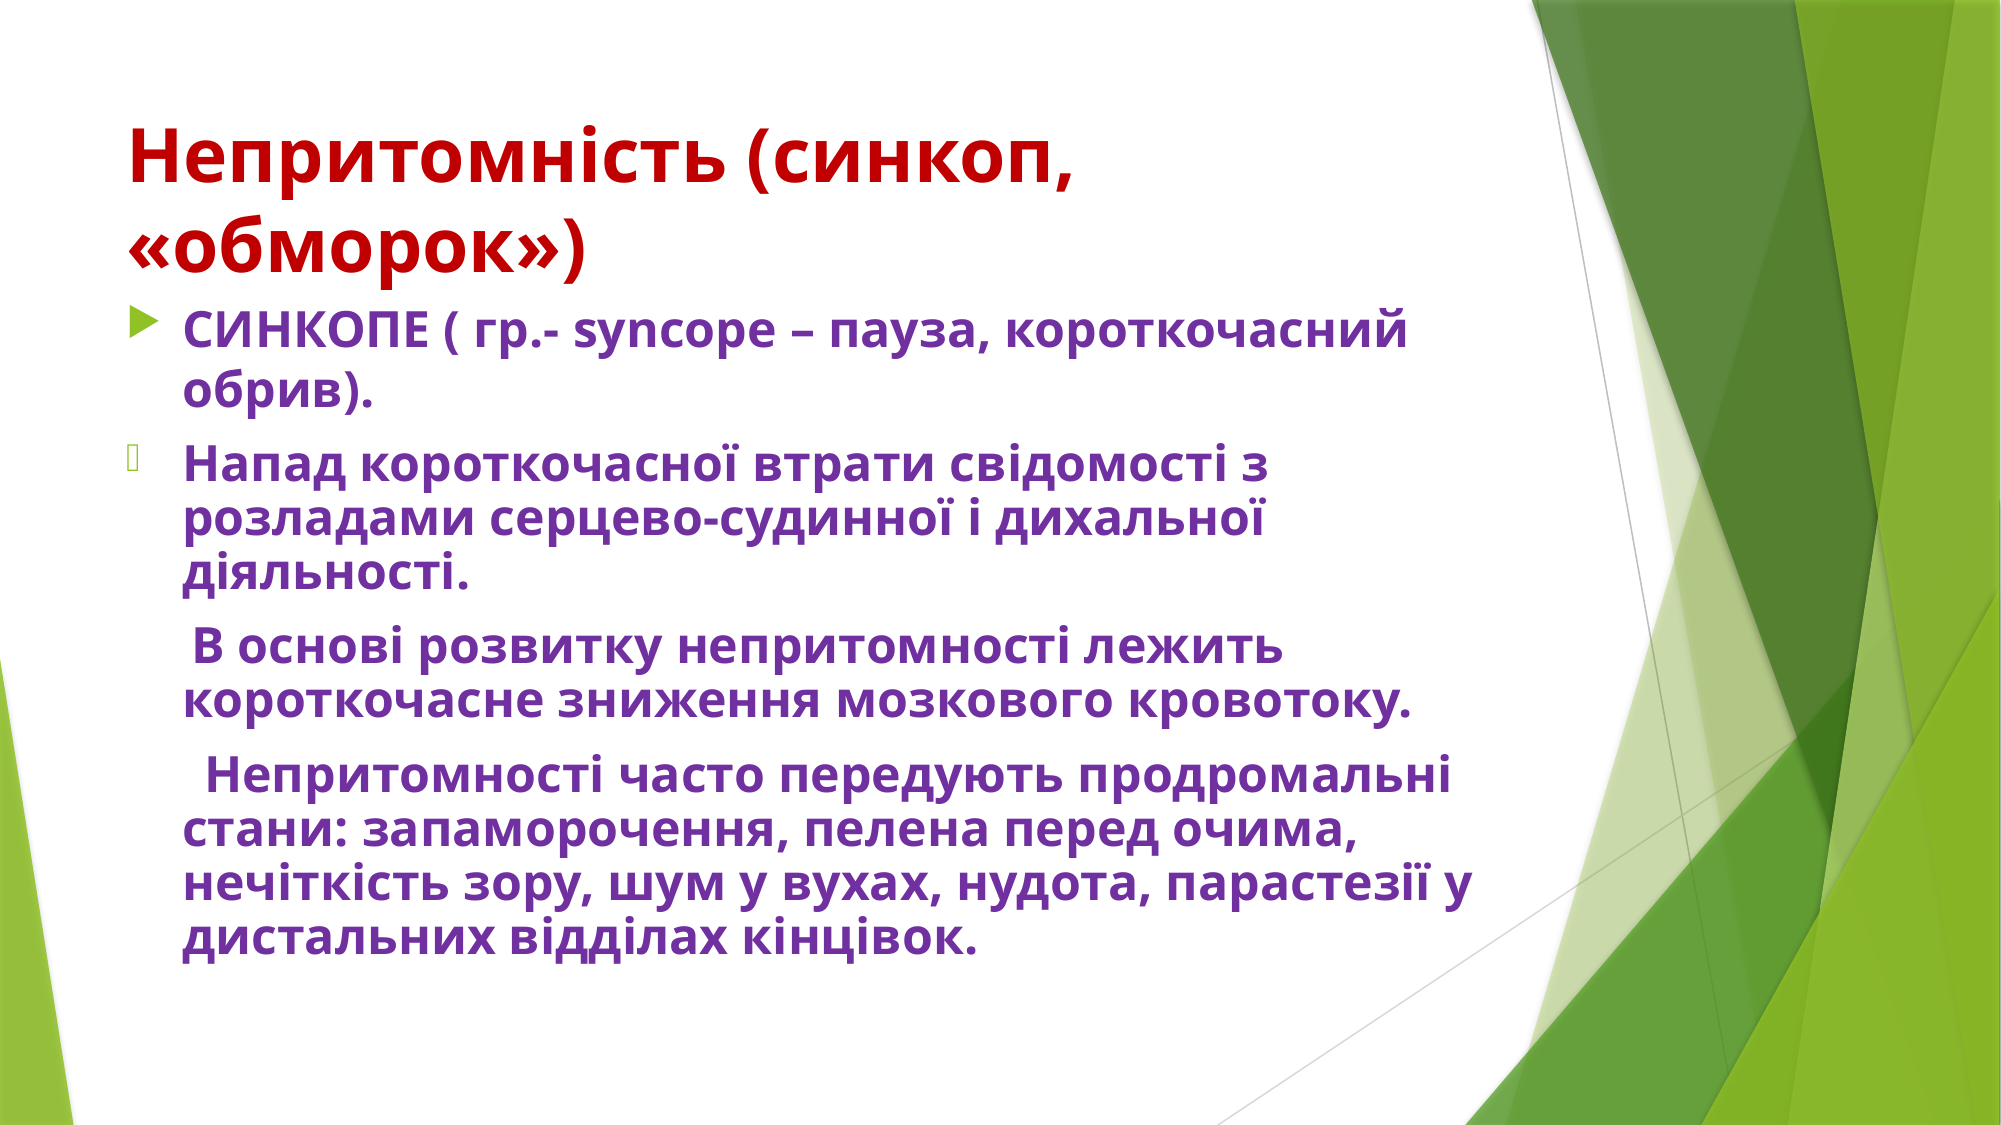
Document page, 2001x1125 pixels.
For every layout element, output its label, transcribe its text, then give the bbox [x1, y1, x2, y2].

list СИНКОПЕ ( гр.- syncope – пауза, короткочасний обрив). Напад короткочасної втрати свідомості з розладами серцево-судинної і дихальної діяльності. В основі розвитку непритомності лежить короткочасне зниження мозкового кровотоку. Непритомності часто передують продромальні стани: запаморочення, пелена перед очима, нечіткість зору, шум у вухах, нудота, парастезії у дистальних відділах кінцівок. [111, 289, 1522, 992]
title Непритомність (синкоп, «обморок») [111, 99, 1522, 289]
